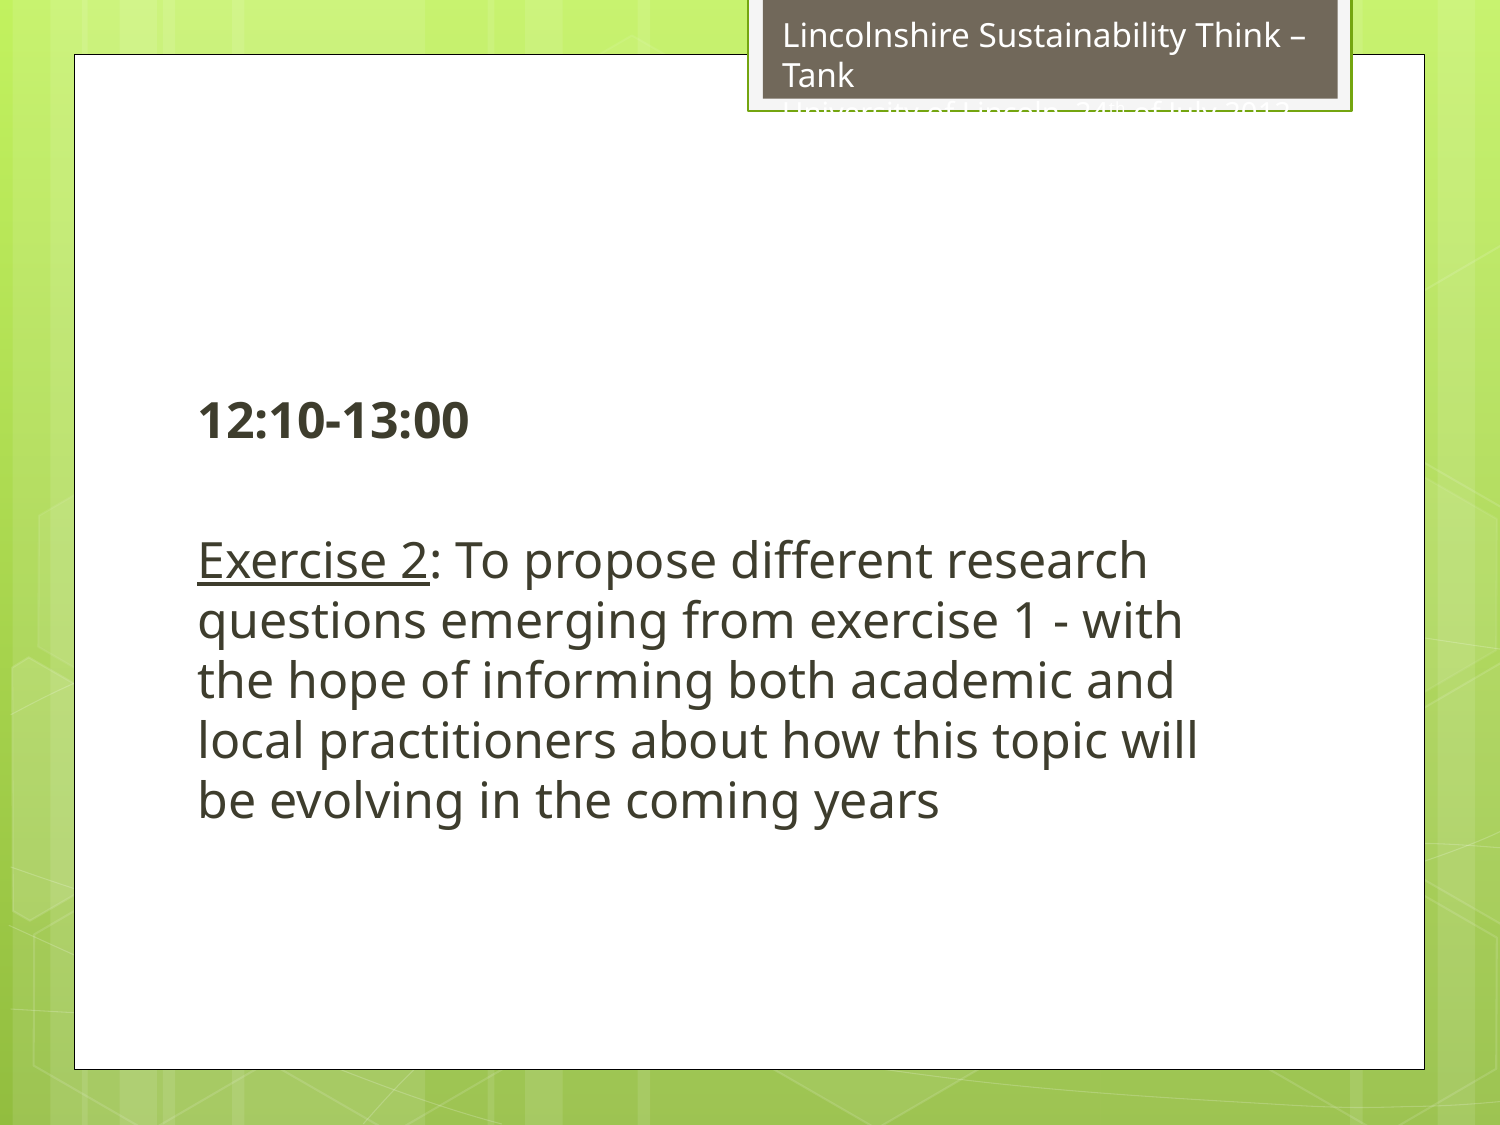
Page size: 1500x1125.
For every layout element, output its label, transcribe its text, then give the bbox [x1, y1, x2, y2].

list 12:10-13:00 Exercise 2: To propose different research questions emerging from exercise 1 - with the hope of informing both academic and local practitioners about how this topic will be evolving in the coming years [170, 380, 1284, 957]
